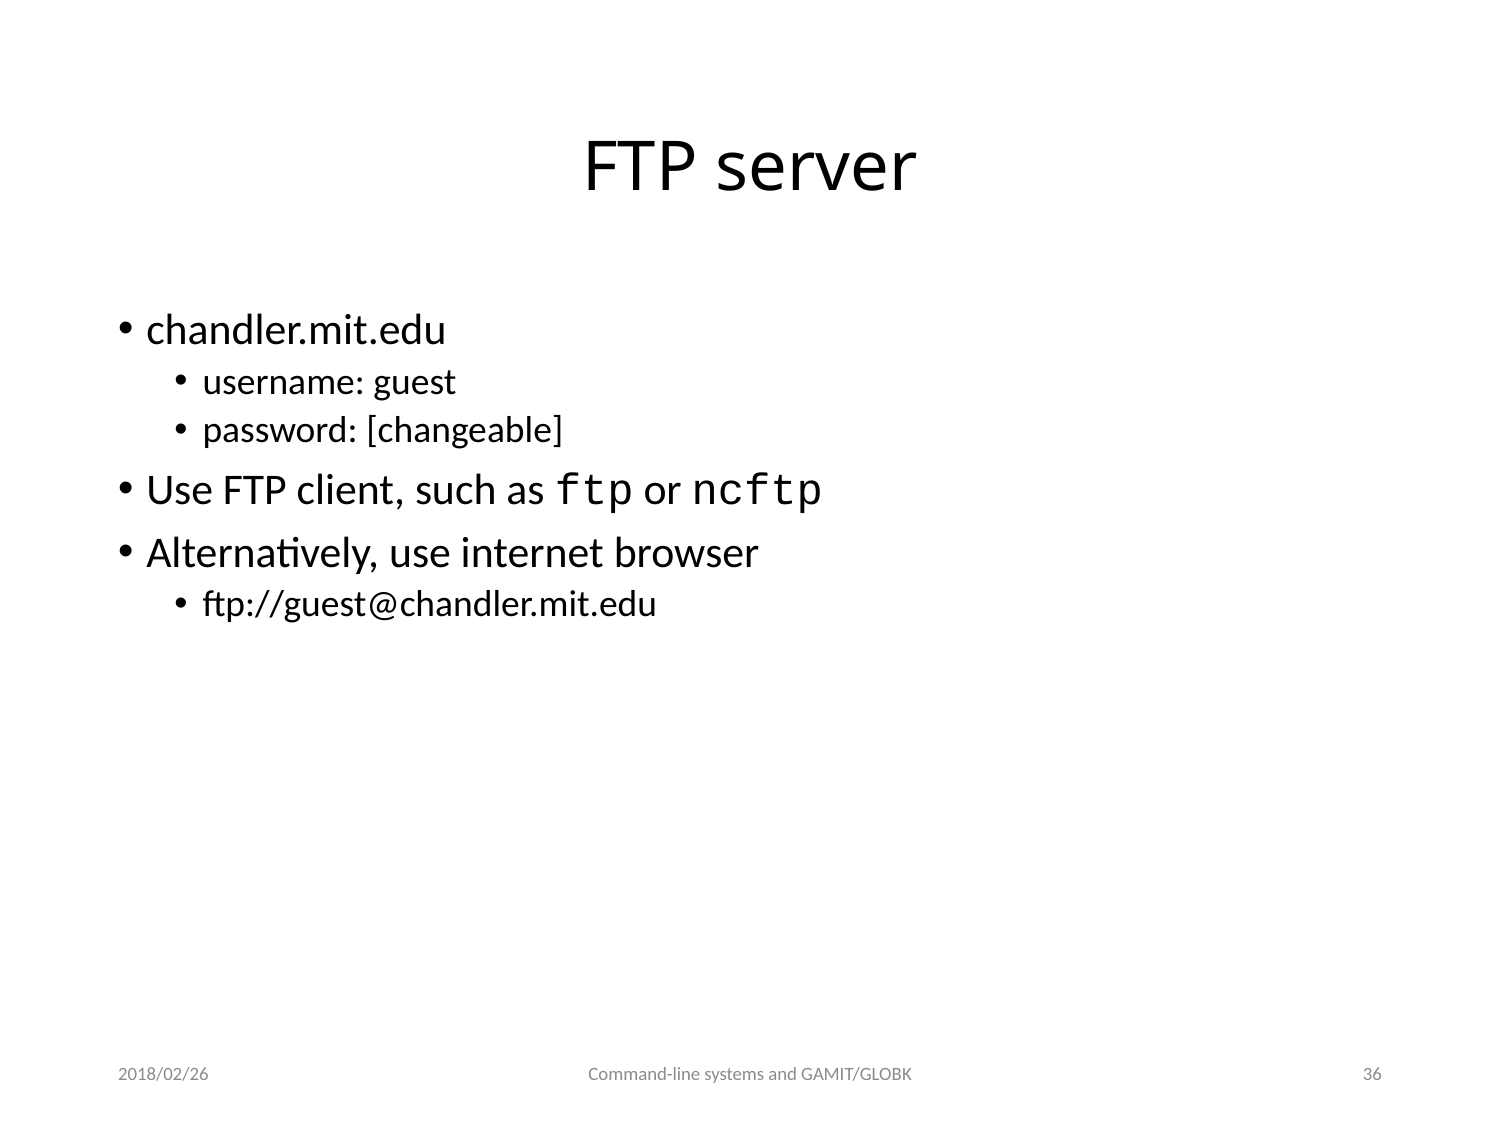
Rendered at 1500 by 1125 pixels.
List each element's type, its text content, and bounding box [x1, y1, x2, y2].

slide_number 35 [1059, 1042, 1397, 1103]
list chandler.mit.edu username: guest password: [changeable] Use FTP client, such as ftp or ncftp Alternatively, use internet browser ftp://guest@chandler.mit.edu [103, 299, 1397, 1014]
footer Command-line systems and GAMIT/GLOBK [496, 1042, 1004, 1103]
title FTP server [103, 59, 1397, 278]
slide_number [103, 1042, 441, 1103]
